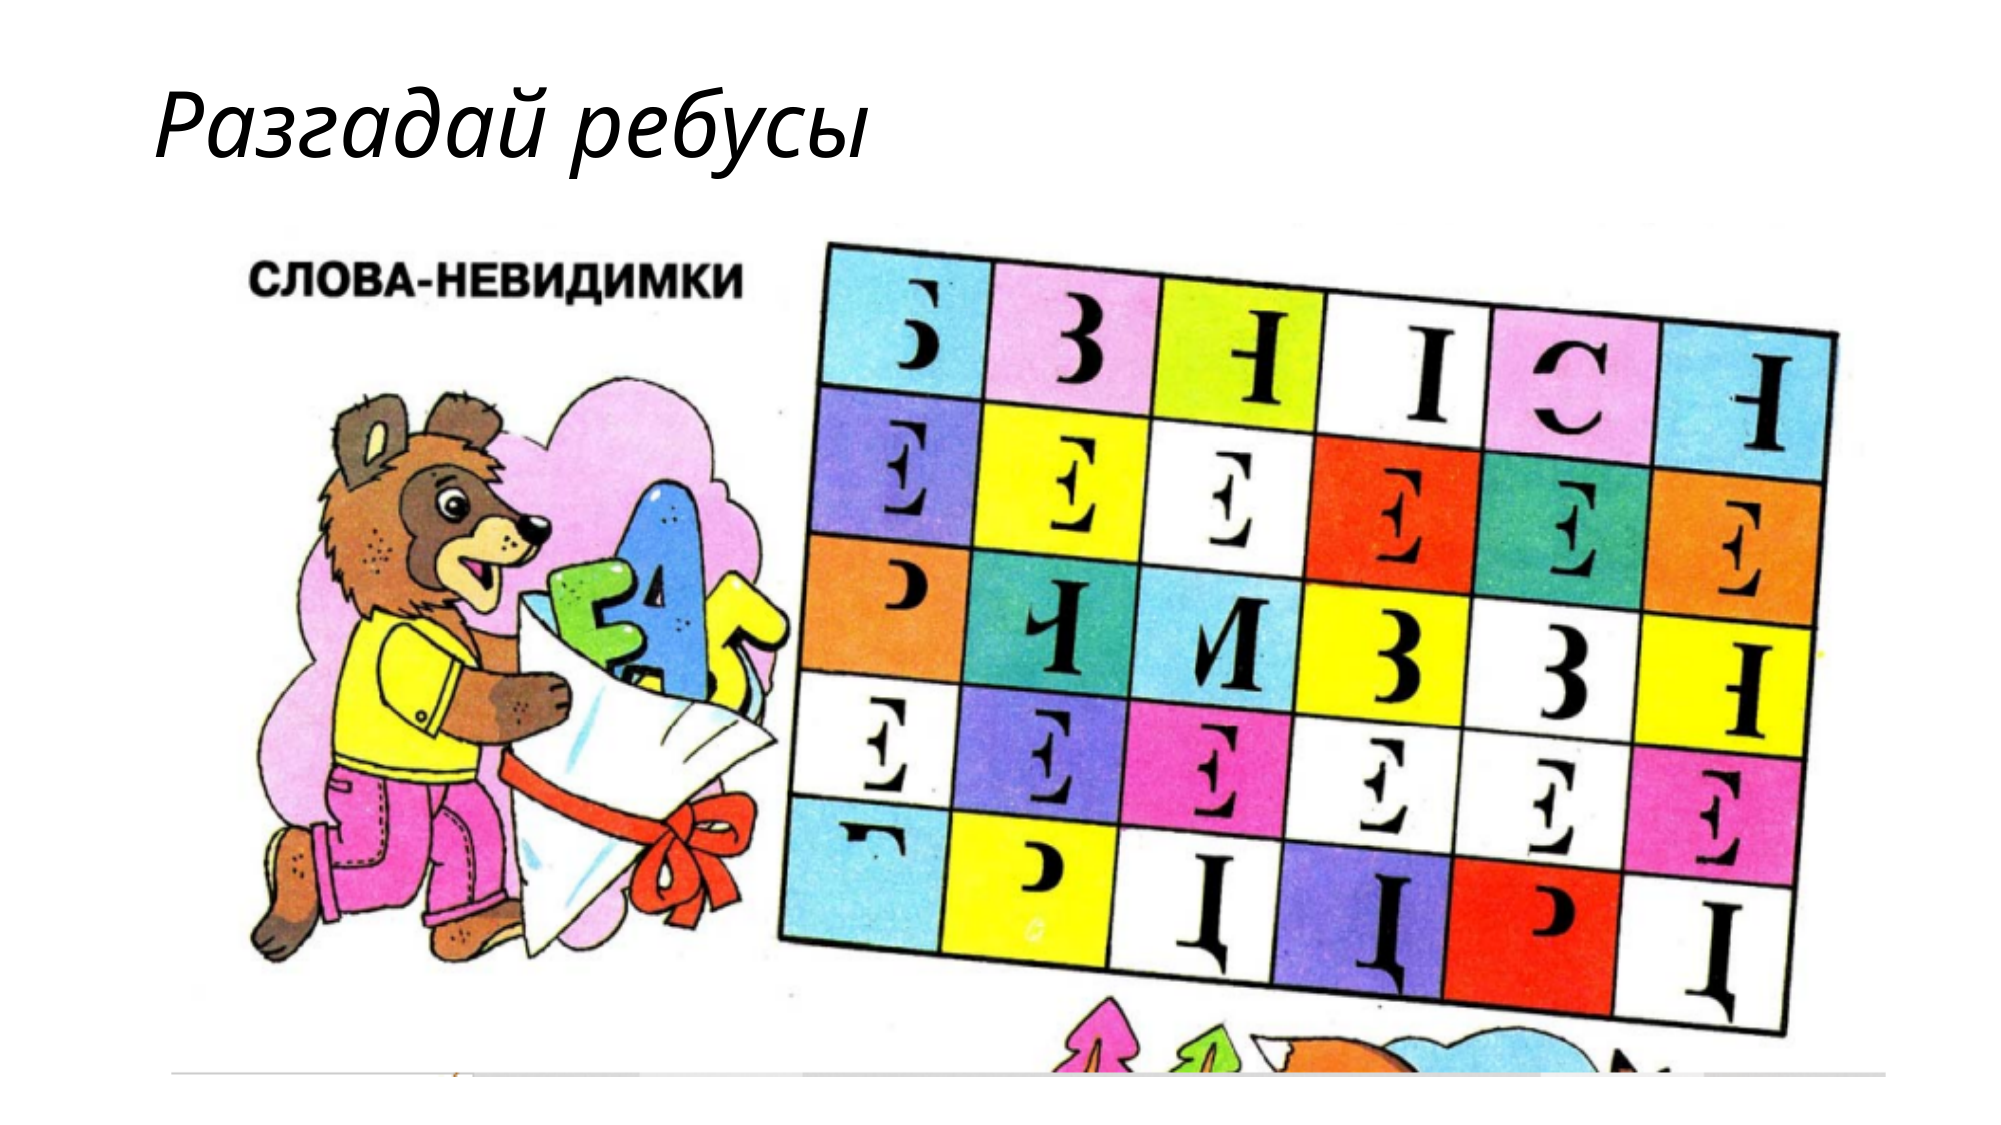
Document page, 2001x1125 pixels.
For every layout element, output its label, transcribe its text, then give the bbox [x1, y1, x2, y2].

title Разгадай ребусы [137, 59, 1863, 196]
picture [171, 223, 1886, 1079]
